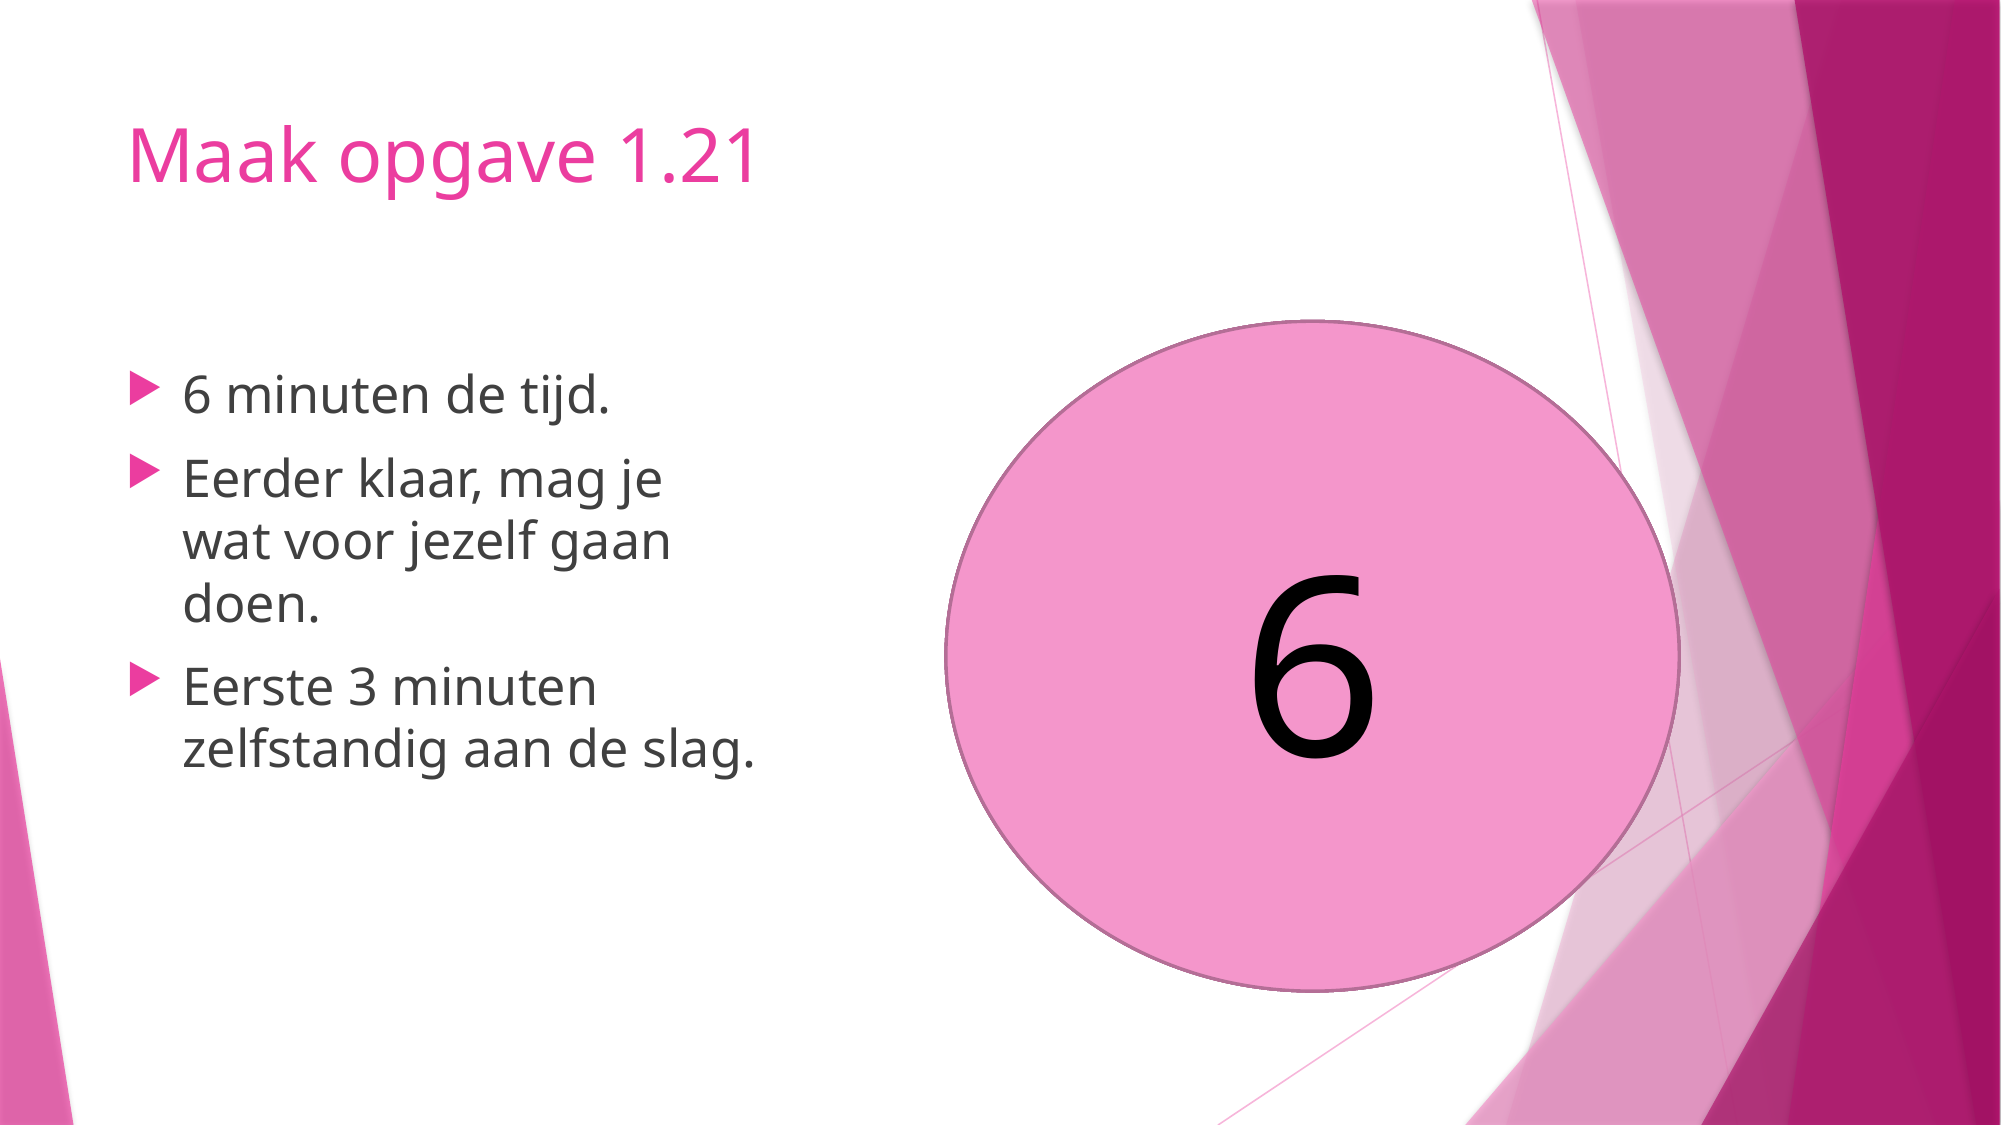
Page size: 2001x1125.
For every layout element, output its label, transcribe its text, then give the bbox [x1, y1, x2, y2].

text_box 6 [944, 319, 1681, 993]
list 6 minuten de tijd. Eerder klaar, mag je wat voor jezelf gaan doen. Eerste 3 minuten zelfstandig aan de slag. [111, 354, 774, 992]
title Maak opgave 1.21 [111, 99, 1522, 317]
